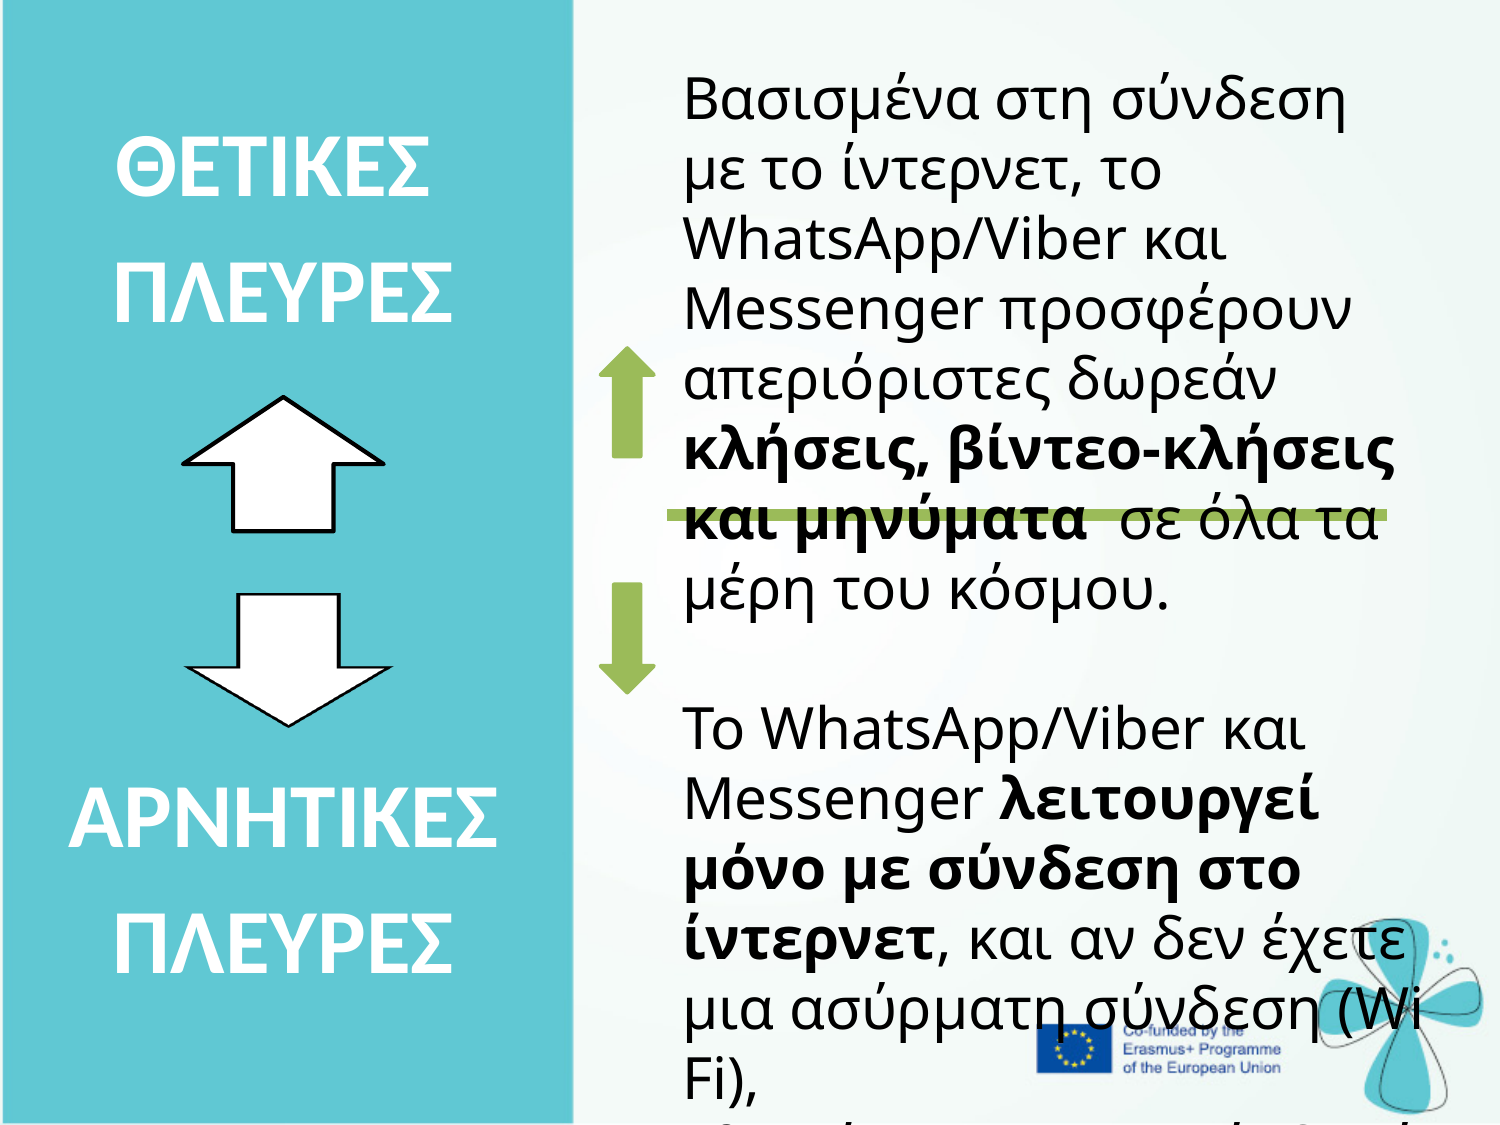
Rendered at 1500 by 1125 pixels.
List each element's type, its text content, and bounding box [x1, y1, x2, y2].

table_header Αρνητικεσ πλευρεσ [52, 765, 515, 997]
table_header Θετικεσ πλευρεσ [52, 114, 515, 346]
text_box [180, 395, 386, 534]
text_box Βασισμένα στη σύνδεση με το ίντερνετ, το WhatsApp/Viber και Messenger προσφέρουν απεριόριστες δωρεάν κλήσεις, βίντεο-κλήσεις και μηνύματα σε όλα τα μέρη του κόσμου. Το WhatsApp/Viber και Messenger λειτουργεί μόνο με σύνδεση στο ίντερνετ, και αν δεν έχετε μια ασύρματη σύνδεση (Wi Fi), πληρώνετε για τη σύνδεσή σας στο διαδίκτυο. [667, 53, 1442, 1125]
text_box [598, 582, 656, 695]
text_box [598, 346, 656, 459]
picture [0, 0, 1500, 1125]
